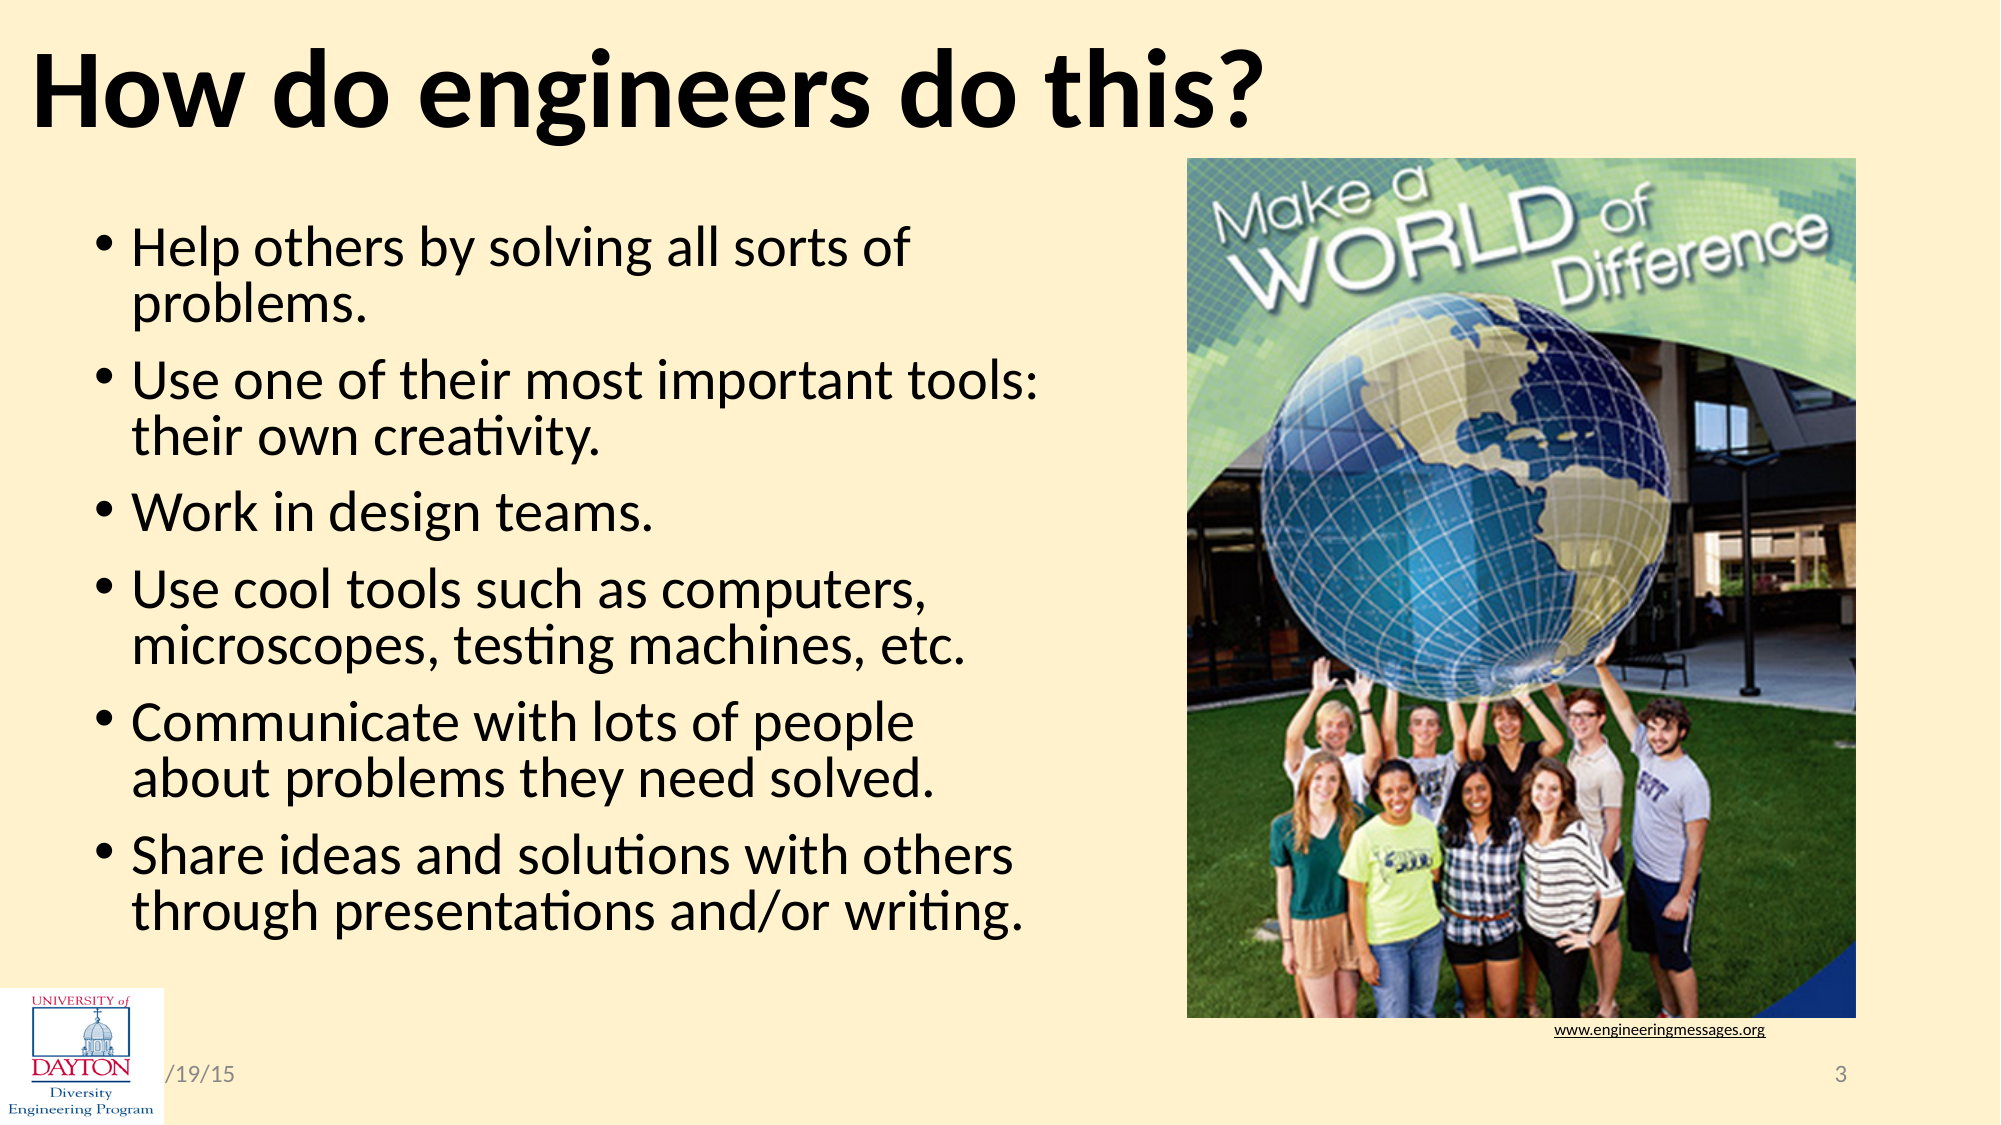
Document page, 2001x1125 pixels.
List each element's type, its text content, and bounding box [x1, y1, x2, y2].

list Help others by solving all sorts of problems. Use one of their most important tools: their own creativity. Work in design teams. Use cool tools such as computers, microscopes, testing machines, etc. Communicate with lots of people about problems they need solved. Share ideas and solutions with others through presentations and/or writing. [79, 214, 1056, 997]
title How do engineers do this? [16, 9, 1742, 174]
picture [0, 988, 165, 1125]
text_box www.engineeringmessages.org [1539, 1027, 1789, 1047]
picture [1186, 158, 1856, 1018]
